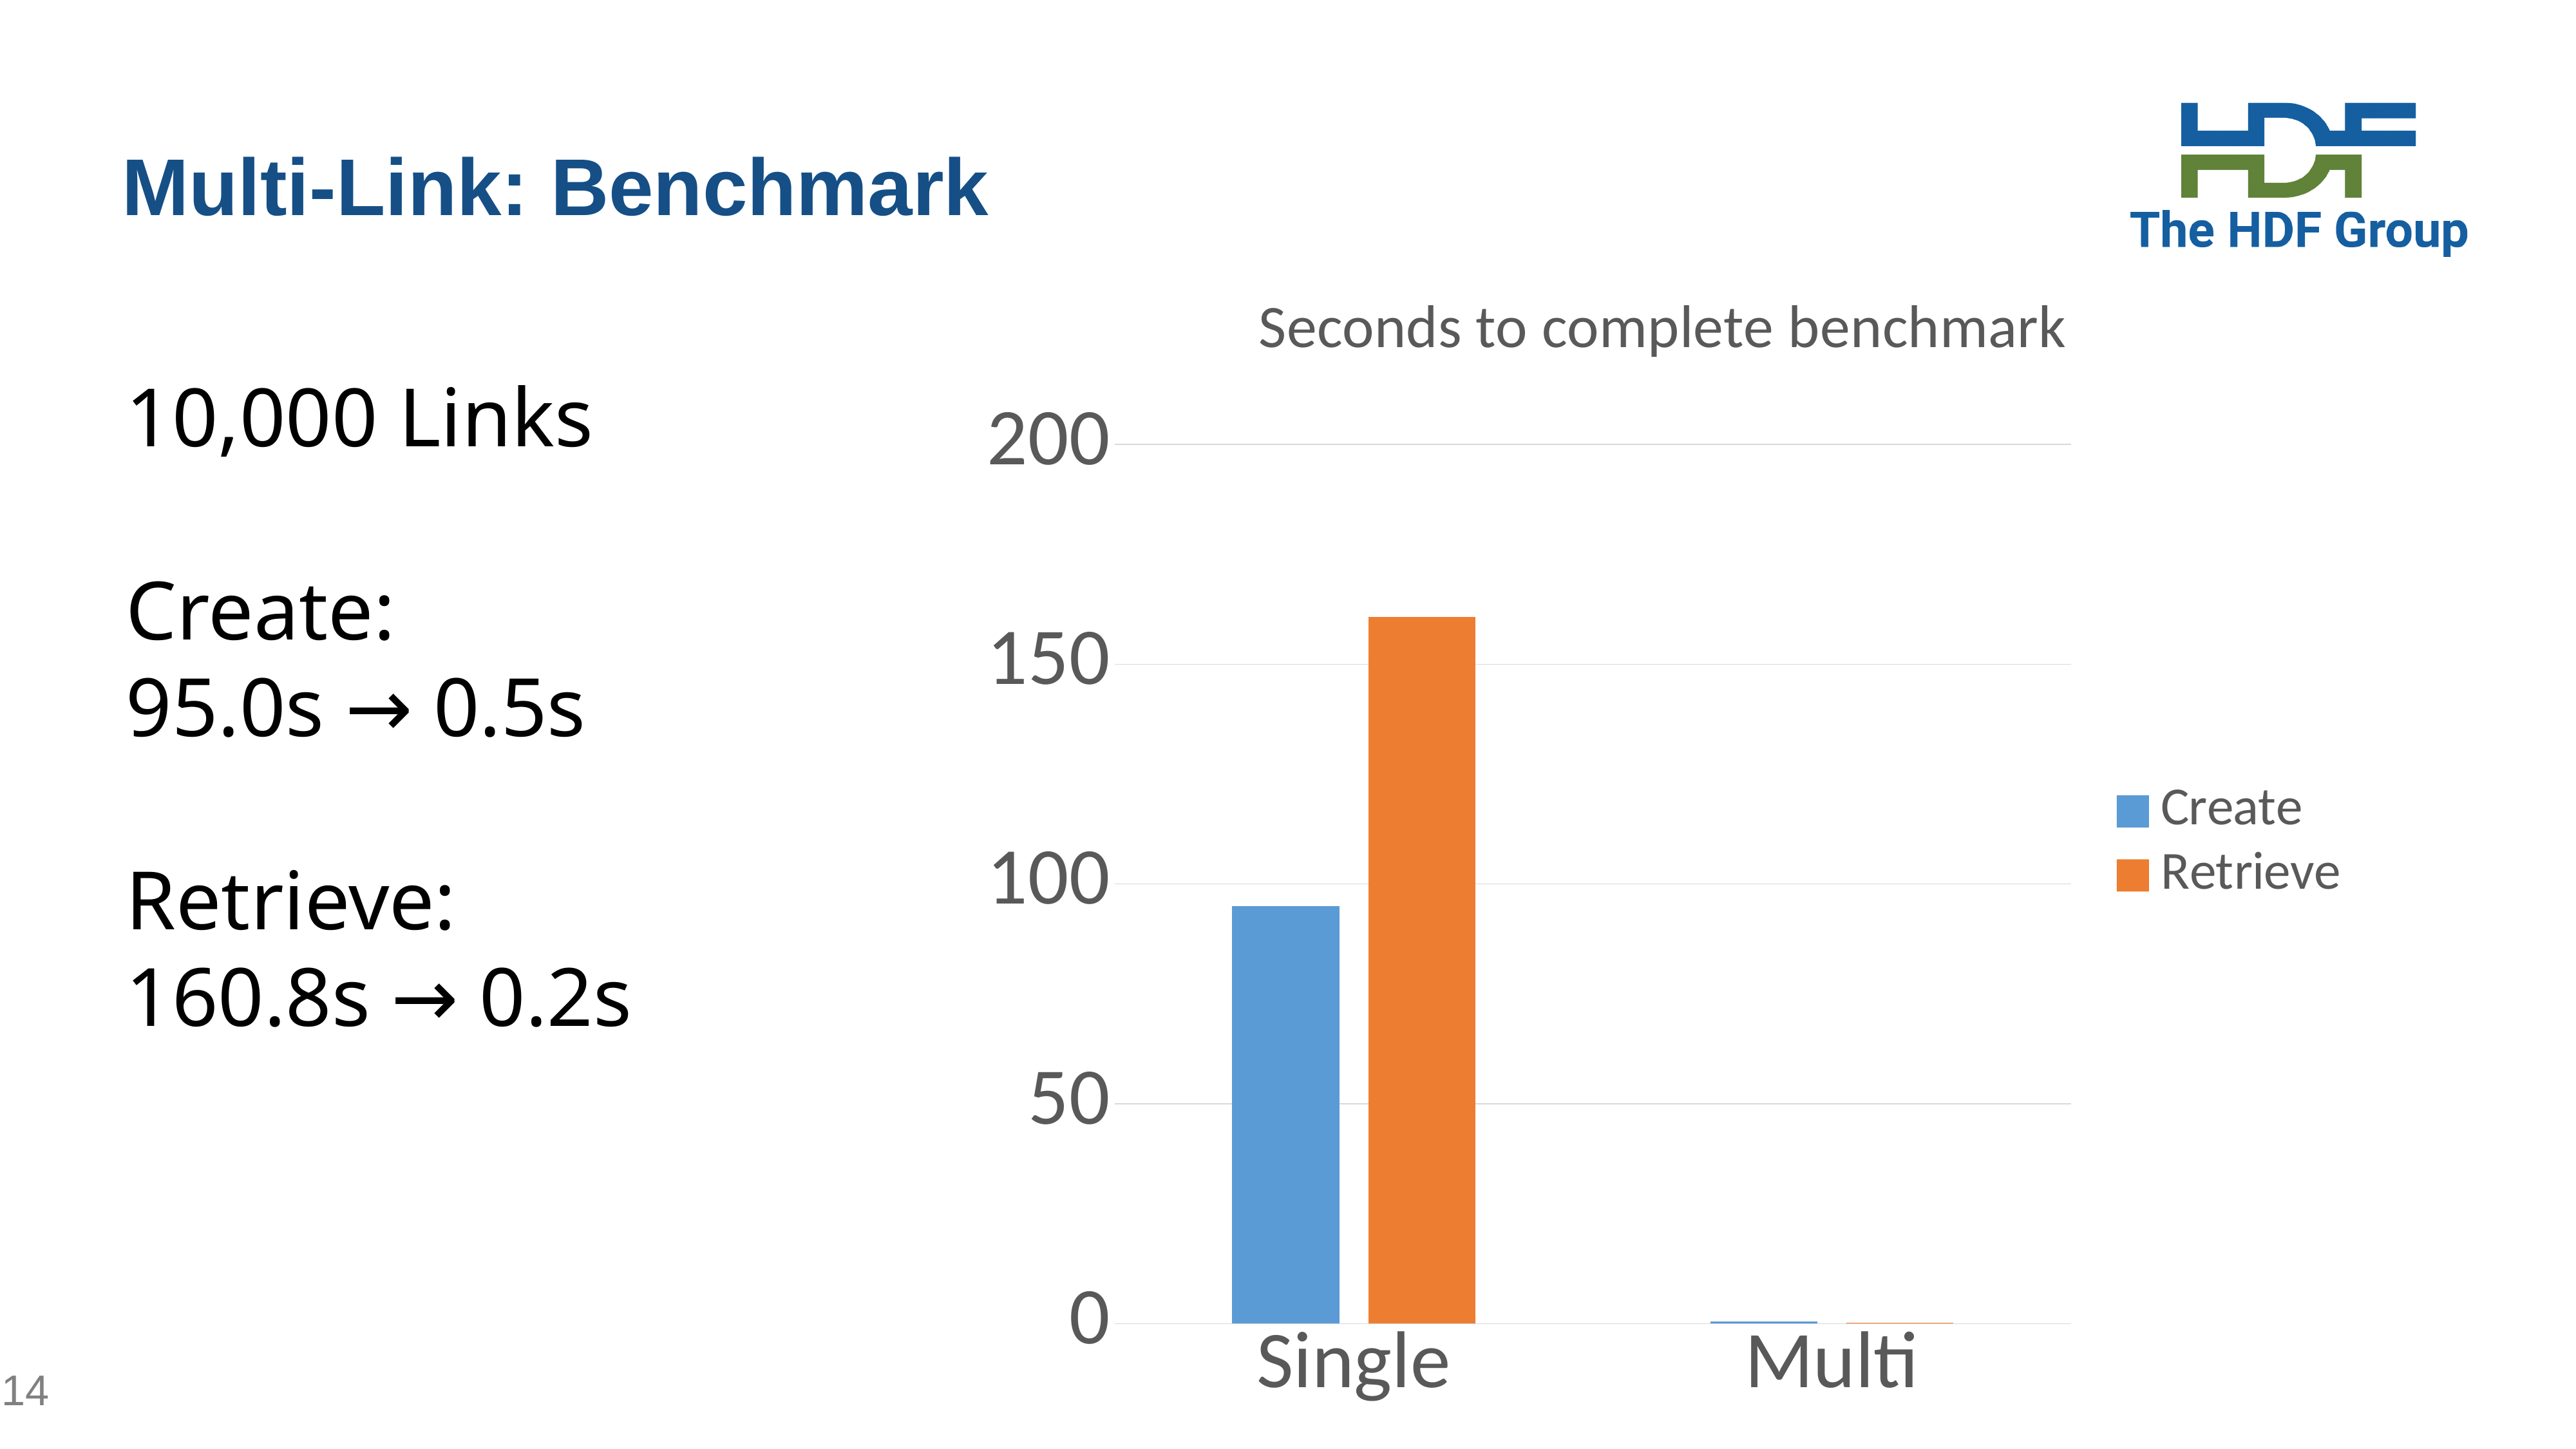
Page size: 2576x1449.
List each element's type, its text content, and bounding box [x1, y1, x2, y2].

picture [2112, 98, 2485, 263]
chart [958, 255, 2367, 1432]
title Multi-Link: Benchmark [116, 151, 1918, 228]
text_box 10,000 Links Create: 95.0s → 0.5s Retrieve: 160.8s → 0.2s [117, 361, 954, 1048]
